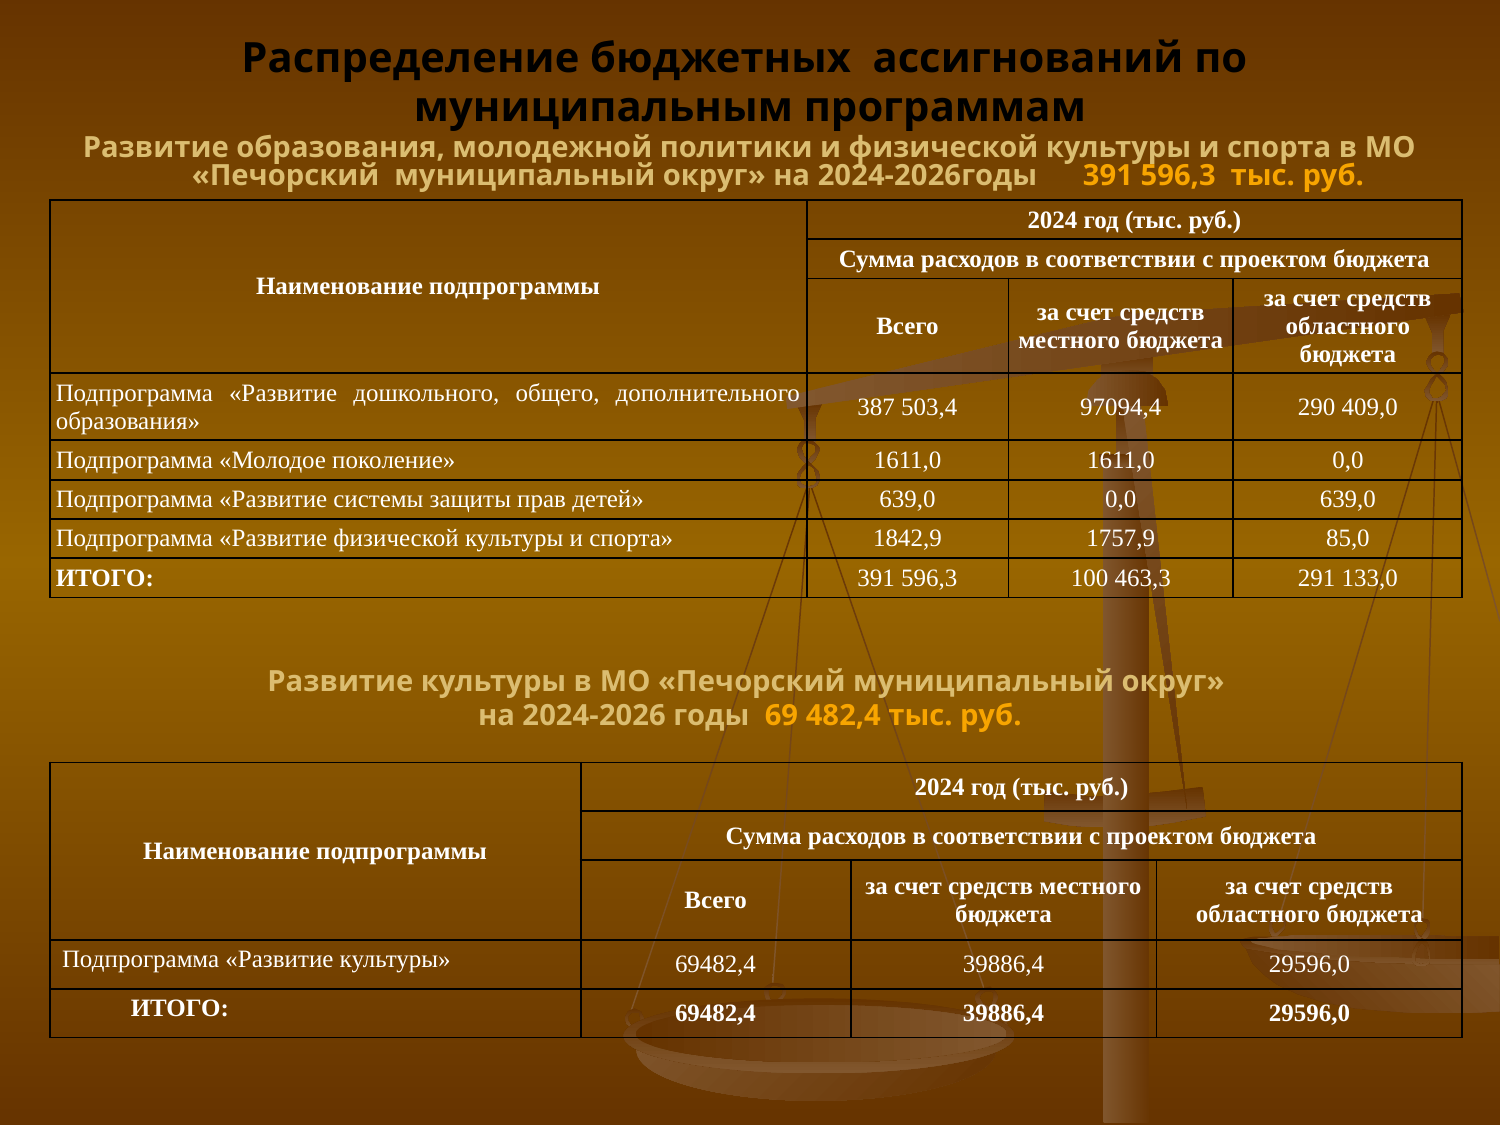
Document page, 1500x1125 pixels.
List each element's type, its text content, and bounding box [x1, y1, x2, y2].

table_cell 1842,9 [808, 520, 1008, 557]
table_cell 639,0 [808, 481, 1008, 518]
table_cell 69482,4 [582, 941, 850, 988]
table_cell 29596,0 [1157, 941, 1461, 988]
table_cell 97094,4 [1009, 374, 1232, 439]
table_cell ИТОГО: [51, 559, 806, 597]
table_cell 69482,4 [582, 990, 850, 1037]
table_cell за счет средств местного бюджета [852, 861, 1156, 939]
table_cell Сумма расходов в соответствии с проектом бюджета [808, 240, 1461, 278]
table_cell 85,0 [1234, 520, 1461, 557]
table_cell Подпрограмма «Развитие физической культуры и спорта» [51, 520, 806, 557]
table_header Наименование подпрограммы [51, 201, 806, 372]
table_cell Подпрограмма «Развитие дошкольного, общего, дополнительного образования» [51, 374, 806, 439]
table_cell за счет средств областного бюджета [1234, 279, 1461, 372]
table_cell Подпрограмма «Молодое поколение» [51, 441, 806, 479]
table_cell 291 133,0 [1234, 559, 1461, 597]
table_cell Сумма расходов в соответствии с проектом бюджета [582, 812, 1461, 859]
table_cell за счет средств местного бюджета [1009, 279, 1232, 372]
table_cell 639,0 [1234, 481, 1461, 518]
table_cell 0,0 [1234, 441, 1461, 479]
table_cell ИТОГО: [51, 990, 580, 1037]
table_cell за счет средств областного бюджета [1157, 861, 1461, 939]
table_cell 1611,0 [808, 441, 1008, 479]
table_cell 39886,4 [852, 990, 1156, 1037]
table_cell 29596,0 [1157, 990, 1461, 1037]
table_cell Всего [582, 861, 850, 939]
table_cell Подпрограмма «Развитие системы защиты прав детей» [51, 481, 806, 518]
table_cell Подпрограмма «Развитие культуры» [51, 941, 580, 988]
table_cell 391 596,3 [808, 559, 1008, 597]
table_cell 1757,9 [1009, 520, 1232, 557]
table_cell 1611,0 [1009, 441, 1232, 479]
table_cell 100 463,3 [1009, 559, 1232, 597]
list Распределение бюджетных ассигнований по муниципальным программам Развитие образования, молодежной политики и физической культуры и спорта в МО «Печорский муниципальный округ» на 2024-2026годы 391 596,3 тыс. руб. Развитие культуры в МО «Печорский муниципальный округ» на 2024-2026 годы 69 482,4 тыс. руб. [24, 0, 1476, 1125]
table_cell Всего [808, 279, 1008, 372]
table_header 2024 год (тыс. руб.) [808, 201, 1461, 238]
table_cell 39886,4 [852, 941, 1156, 988]
table_cell 387 503,4 [808, 374, 1008, 439]
table_cell 290 409,0 [1234, 374, 1461, 439]
table_cell 0,0 [1009, 481, 1232, 518]
table_header Наименование подпрограммы [51, 763, 580, 939]
table_header 2024 год (тыс. руб.) [582, 763, 1461, 810]
